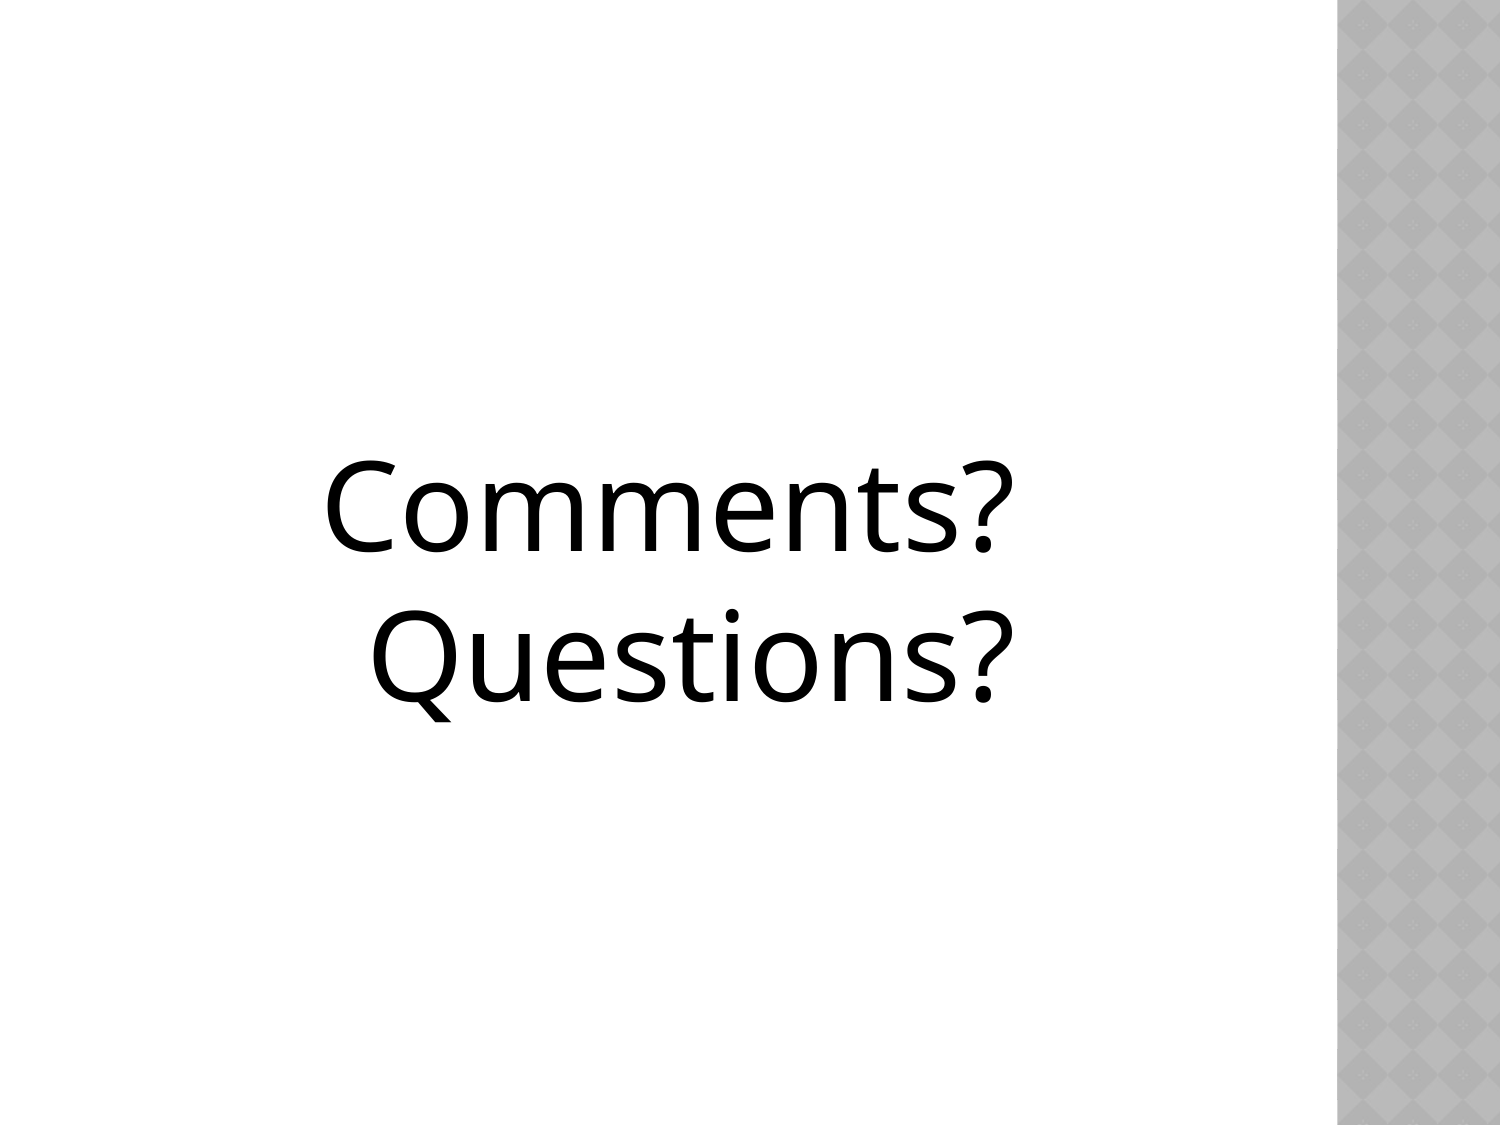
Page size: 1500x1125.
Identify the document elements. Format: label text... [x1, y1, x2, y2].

list Comments? Questions? [75, 264, 1263, 1059]
